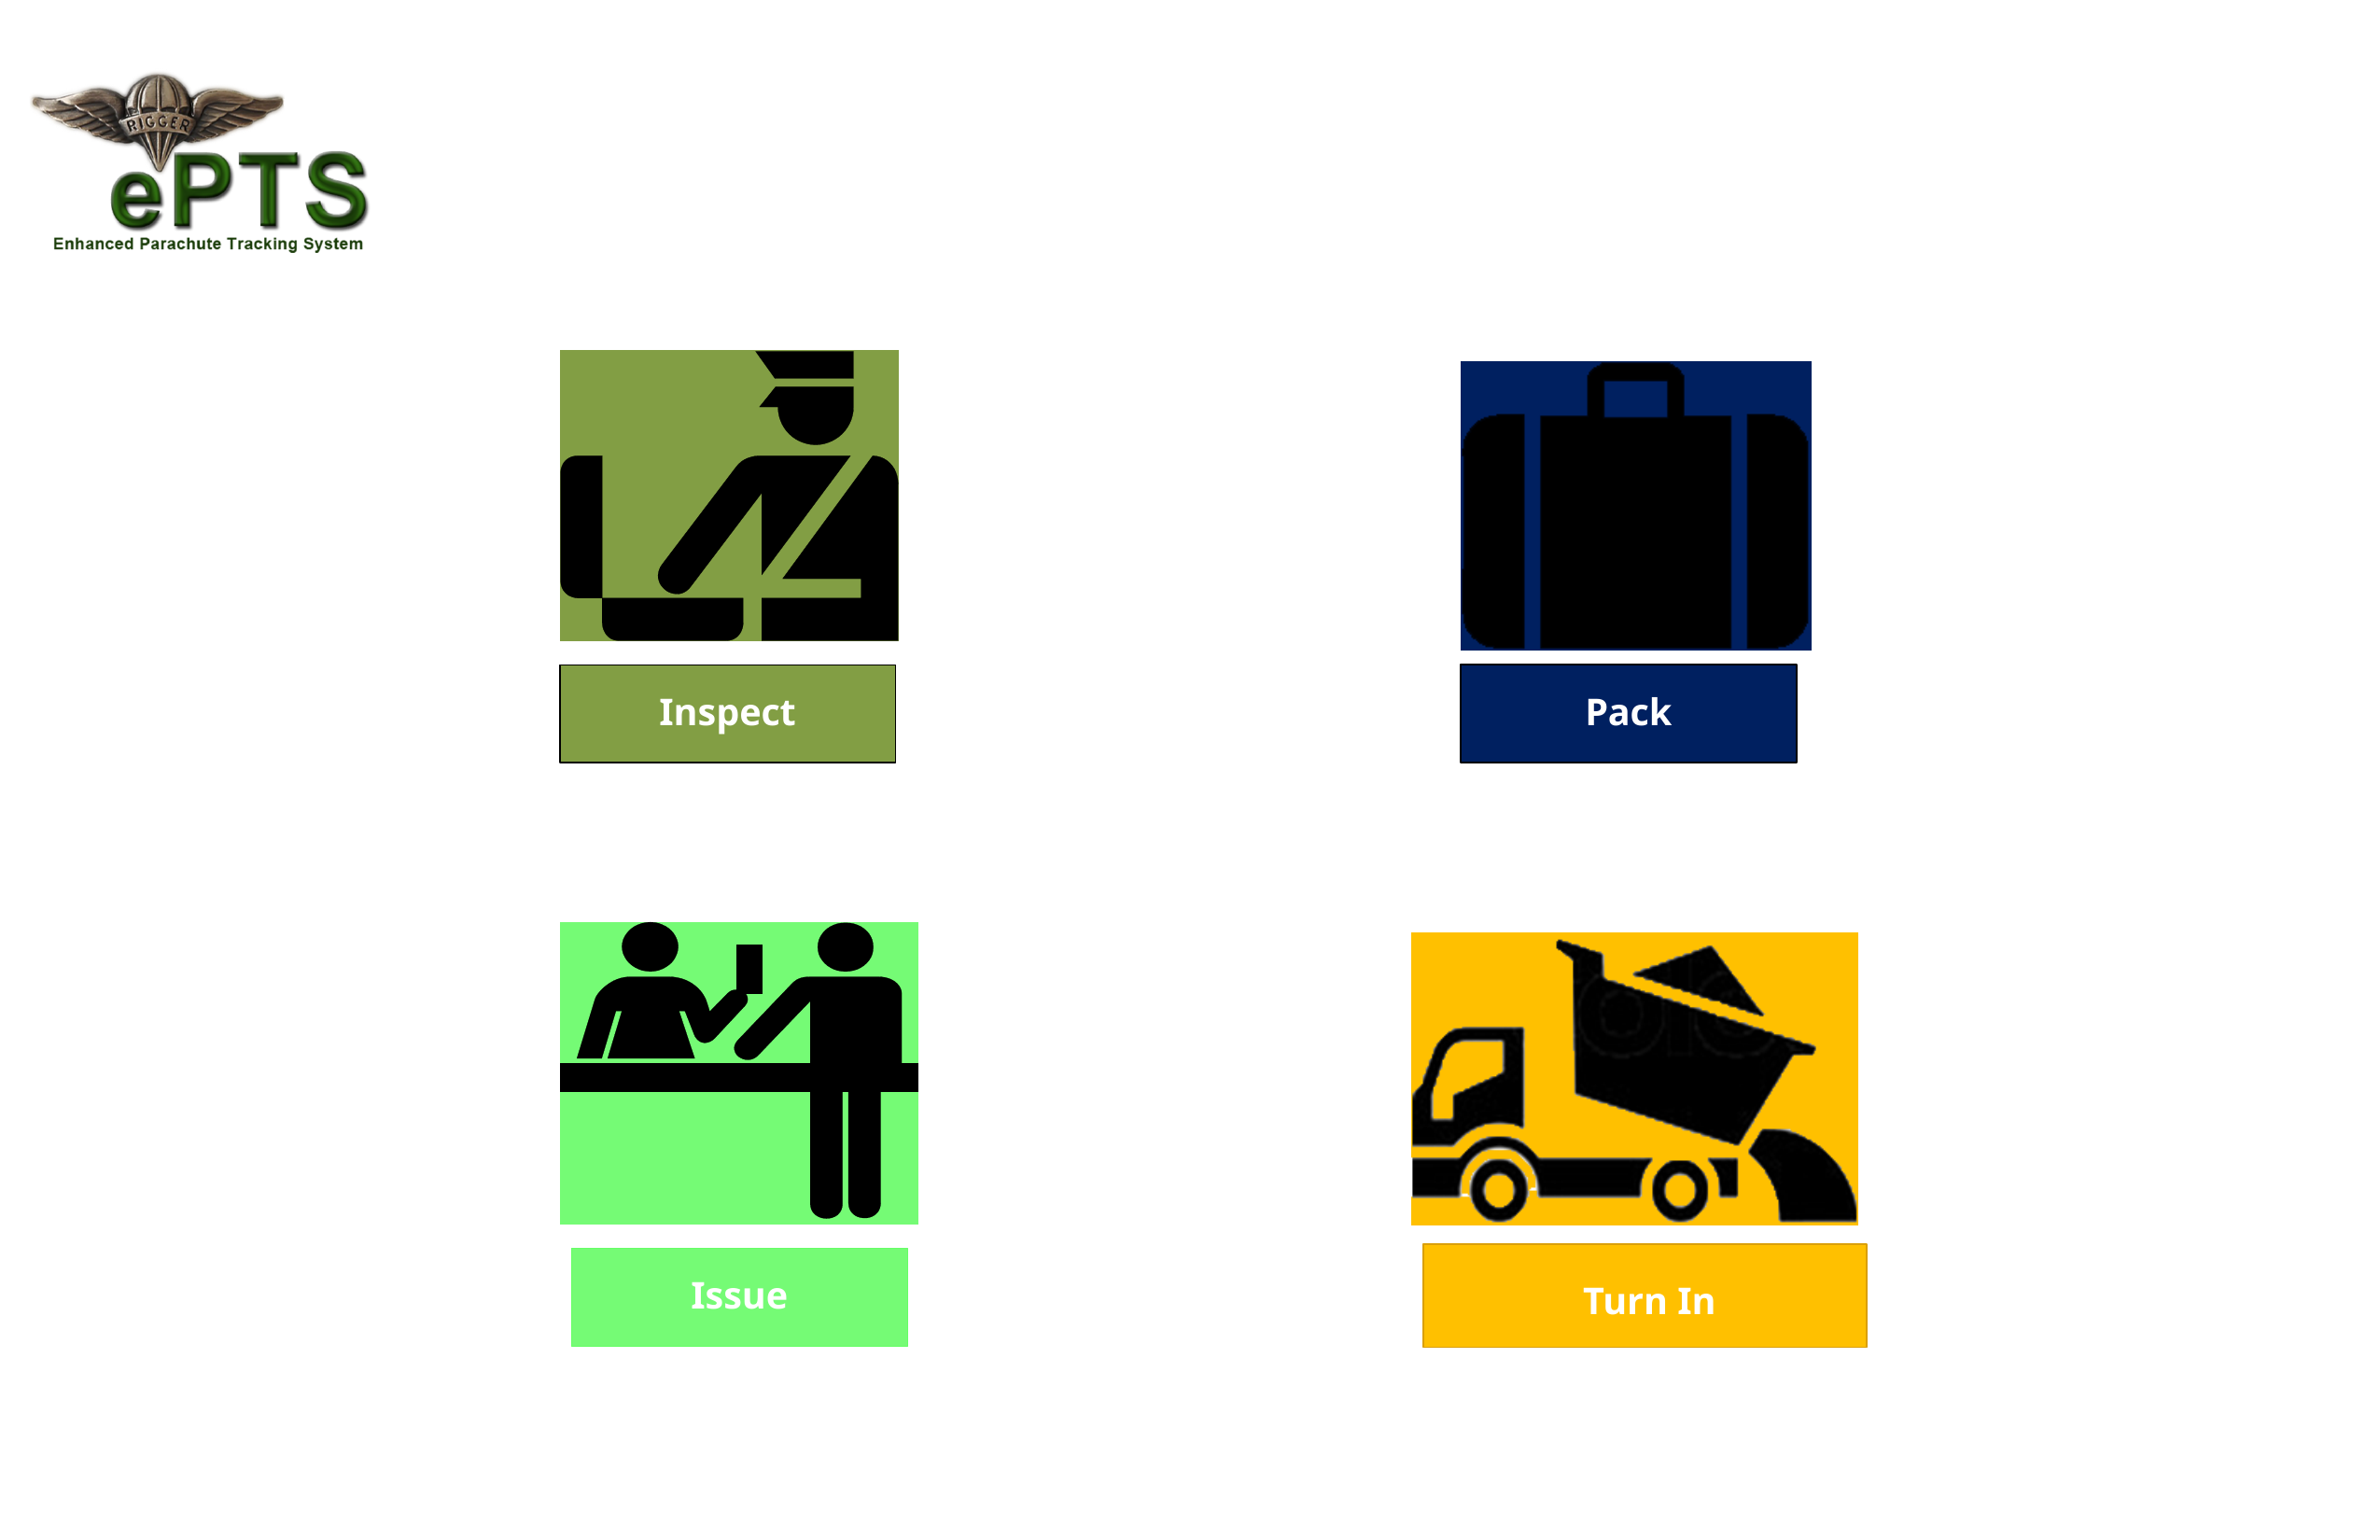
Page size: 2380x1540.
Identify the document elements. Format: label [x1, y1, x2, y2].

picture [22, 46, 374, 257]
text_box [559, 921, 919, 1347]
text_box [1411, 932, 1868, 1350]
text_box [559, 665, 896, 763]
text_box [1460, 360, 1812, 763]
picture [559, 349, 900, 642]
